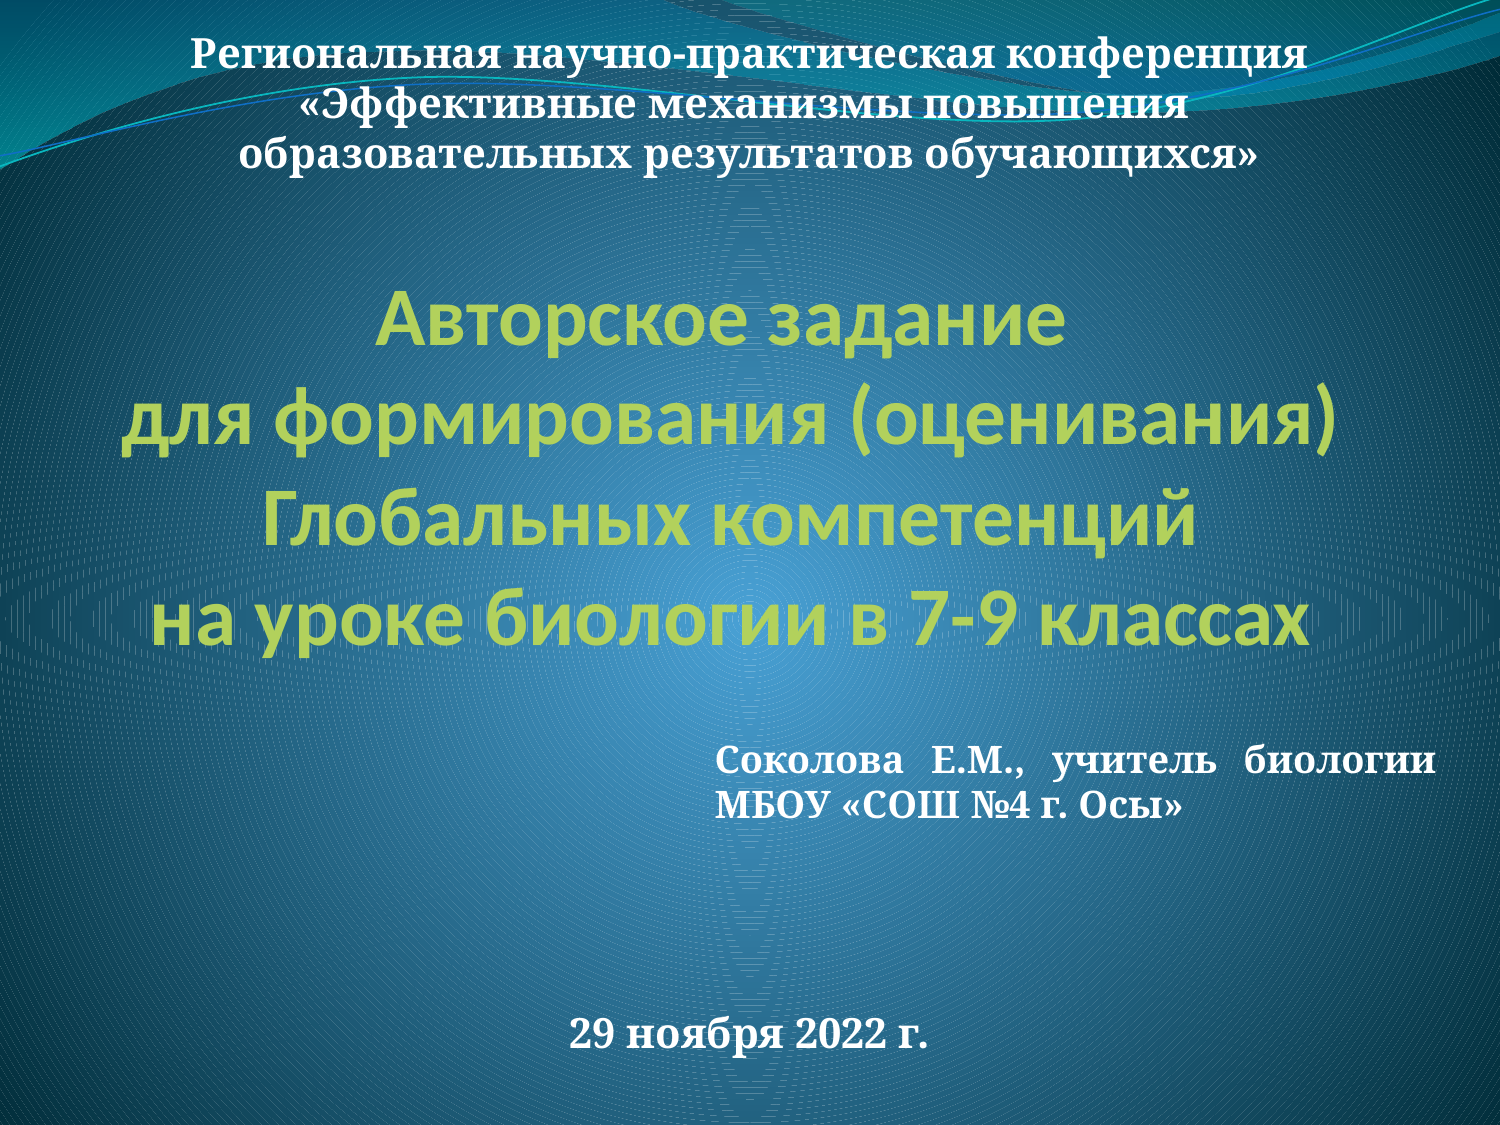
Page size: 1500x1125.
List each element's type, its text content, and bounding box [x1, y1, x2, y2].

subtitle Соколова Е.М., учитель биологии МБОУ «СОШ №4 г. Осы» [714, 727, 1447, 870]
text_box Региональная научно-практическая конференция «Эффективные механизмы повышения образовательных результатов обучающихся» [0, 19, 1499, 185]
text_box 29 ноября 2022 г. [0, 999, 1500, 1065]
title Авторское задание для формирования (оценивания) Глобальных компетенций на уроке биологии в 7-9 классах [88, 361, 1377, 662]
